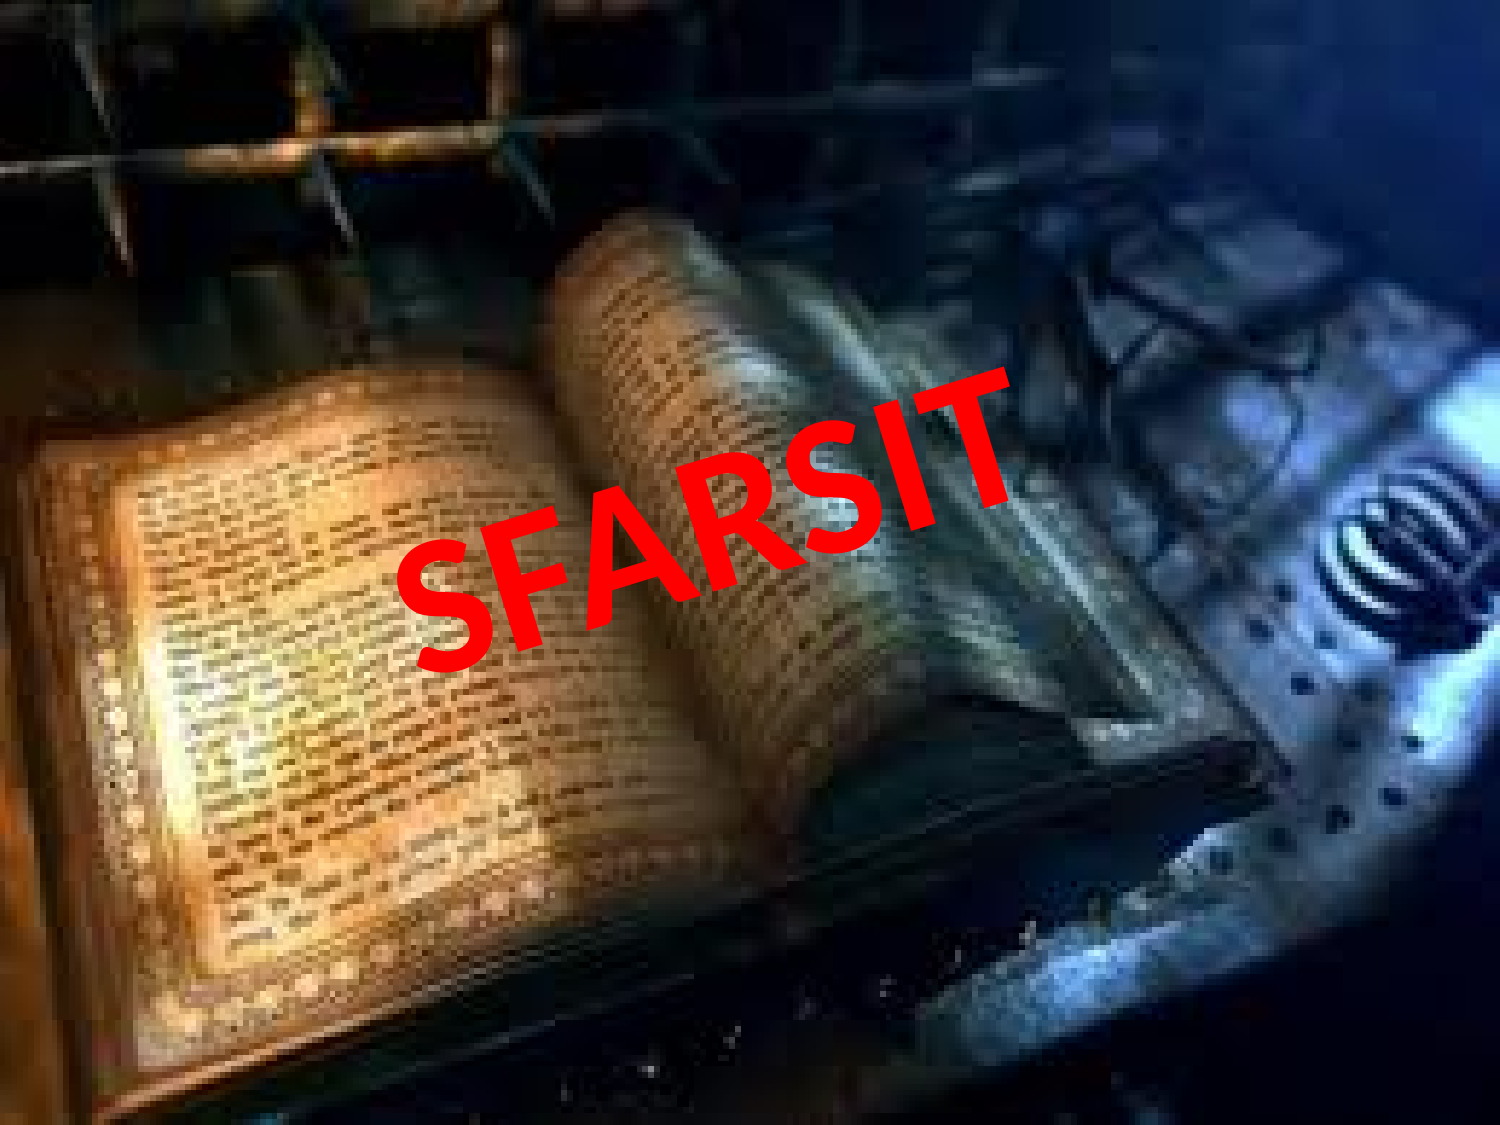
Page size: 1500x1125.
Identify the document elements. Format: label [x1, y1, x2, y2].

list [0, 0, 1500, 1125]
